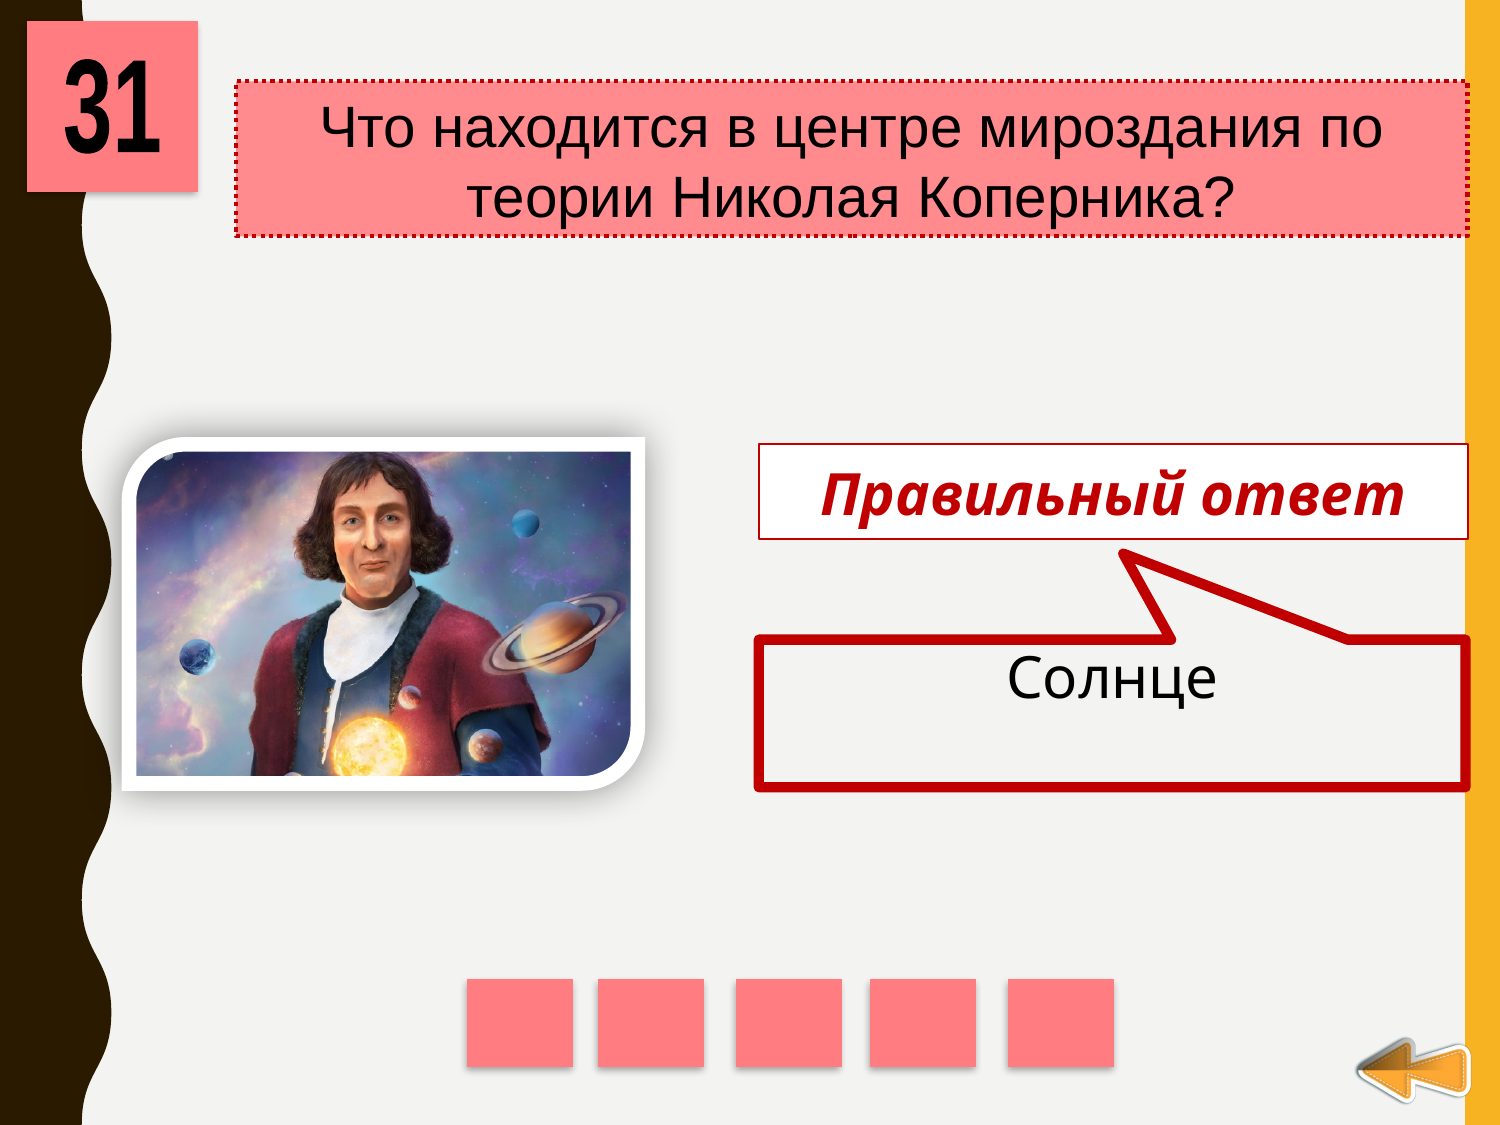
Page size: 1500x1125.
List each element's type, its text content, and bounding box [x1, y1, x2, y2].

picture [128, 444, 638, 784]
text_box [870, 979, 977, 1068]
text_box [26, 20, 198, 193]
text_box [736, 979, 843, 1068]
text_box Что находится в центре мироздания по теории Николая Коперника? [236, 81, 1468, 237]
text_box [466, 979, 574, 1068]
text_box [1008, 979, 1115, 1068]
text_box Правильный ответ [758, 443, 1469, 540]
text_box Солнце [757, 552, 1467, 789]
text_box [598, 979, 705, 1068]
picture [1352, 1036, 1472, 1106]
